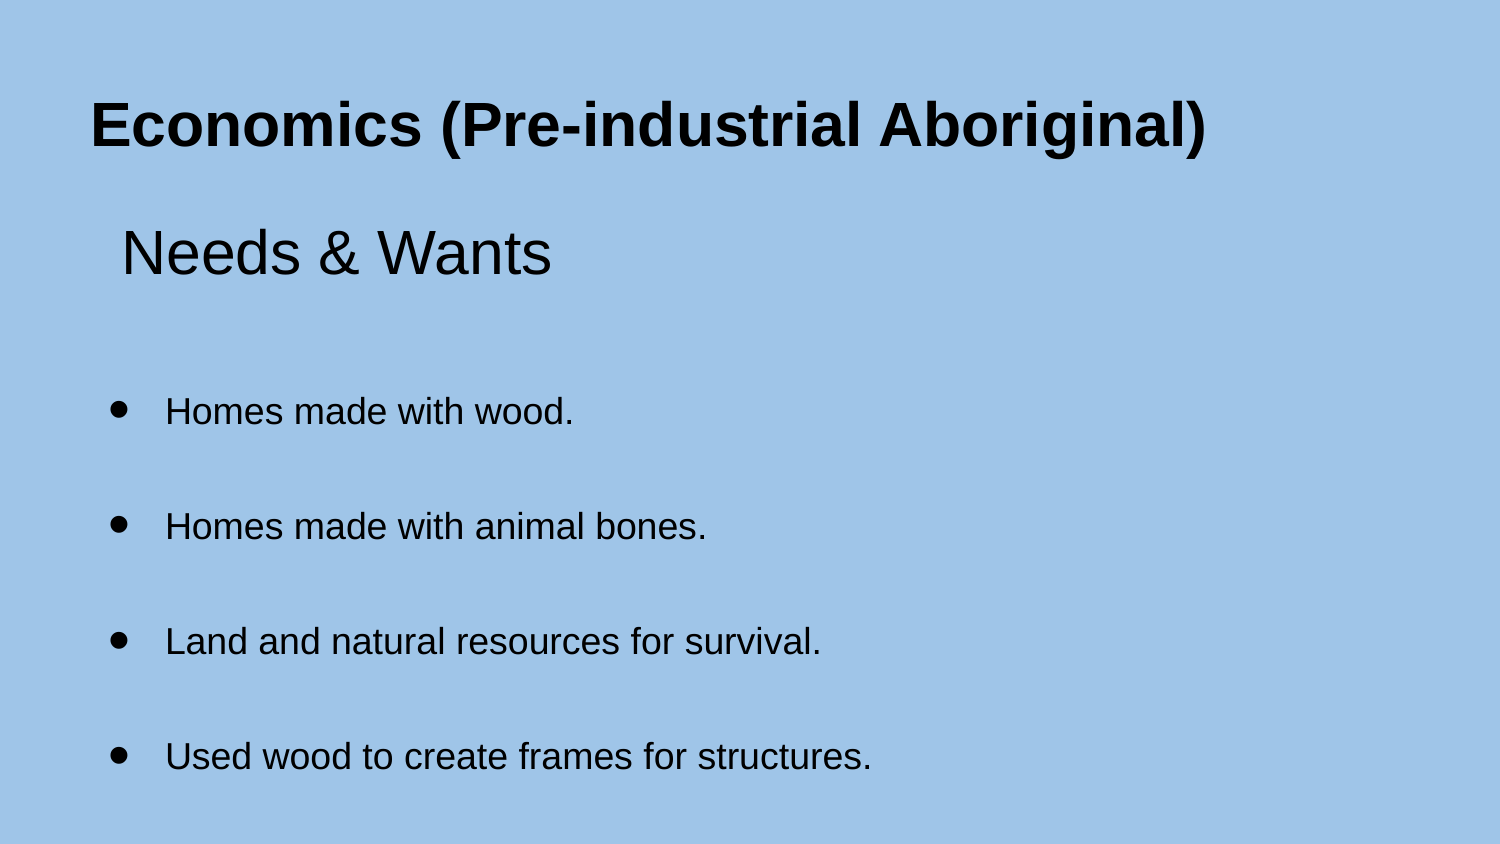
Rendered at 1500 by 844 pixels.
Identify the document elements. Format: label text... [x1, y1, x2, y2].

title Economics (Pre-industrial Aboriginal) [75, 33, 1425, 175]
list Needs & Wants Homes made with wood. Homes made with animal bones. Land and natural resources for survival. Used wood to create frames for structures. [75, 196, 1425, 808]
